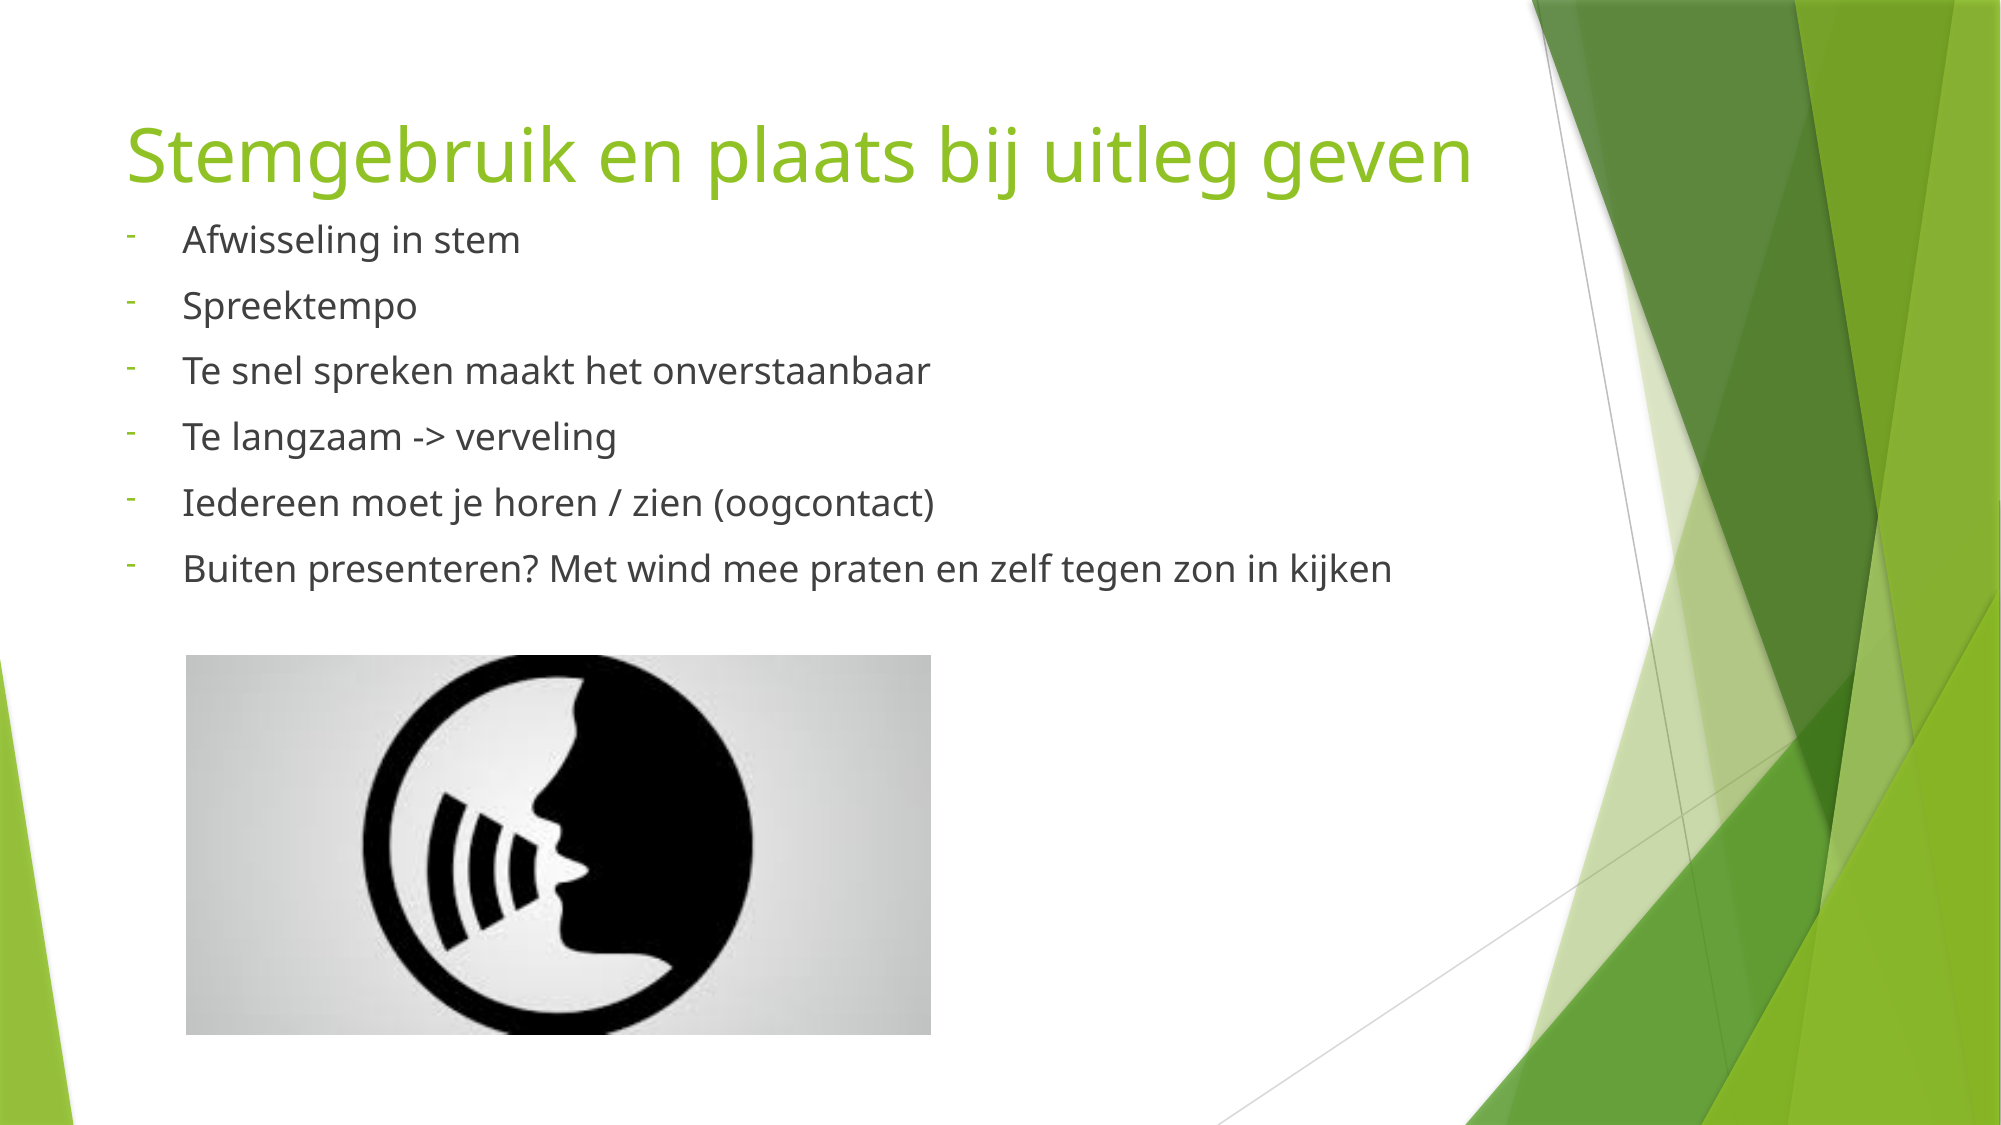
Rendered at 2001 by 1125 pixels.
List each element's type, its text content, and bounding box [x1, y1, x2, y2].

picture [186, 654, 931, 1035]
list Afwisseling in stem Spreektempo Te snel spreken maakt het onverstaanbaar Te langzaam -> verveling Iedereen moet je horen / zien (oogcontact) Buiten presenteren? Met wind mee praten en zelf tegen zon in kijken [111, 208, 1522, 845]
title Stemgebruik en plaats bij uitleg geven [111, 99, 1522, 208]
